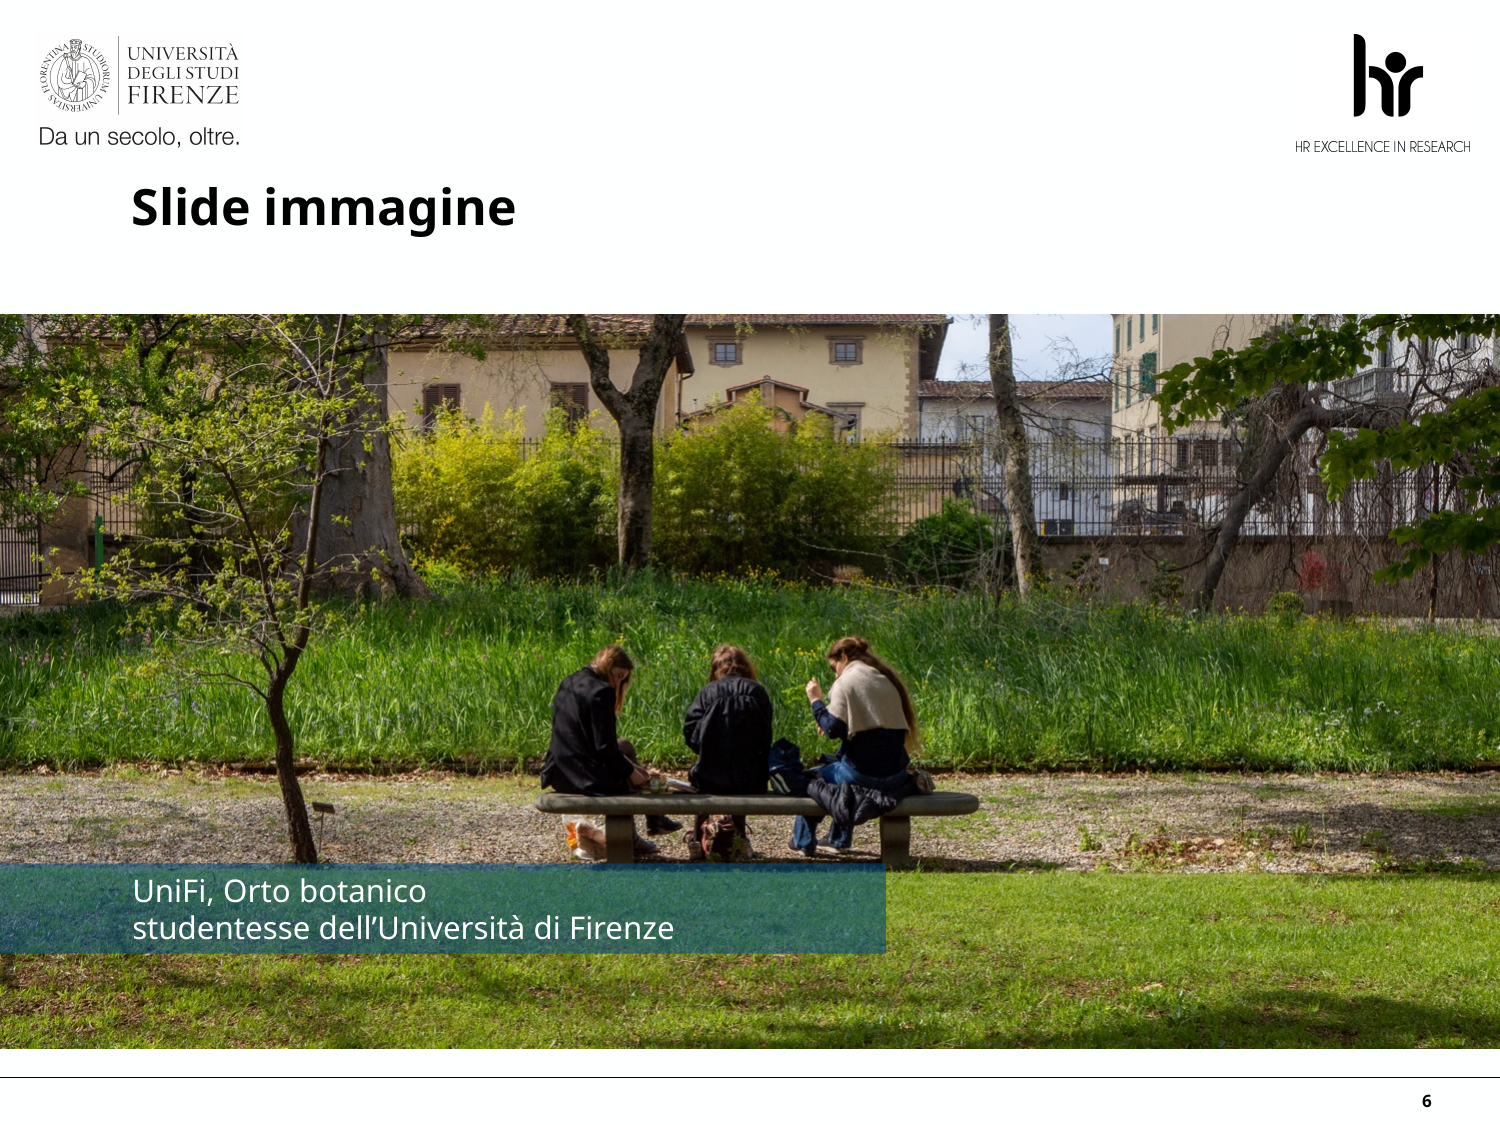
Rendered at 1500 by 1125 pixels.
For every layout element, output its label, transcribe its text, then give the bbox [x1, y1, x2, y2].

picture [35, 32, 244, 149]
title Slide immagine [117, 155, 1462, 297]
picture [1296, 34, 1470, 152]
picture [0, 314, 1500, 1049]
